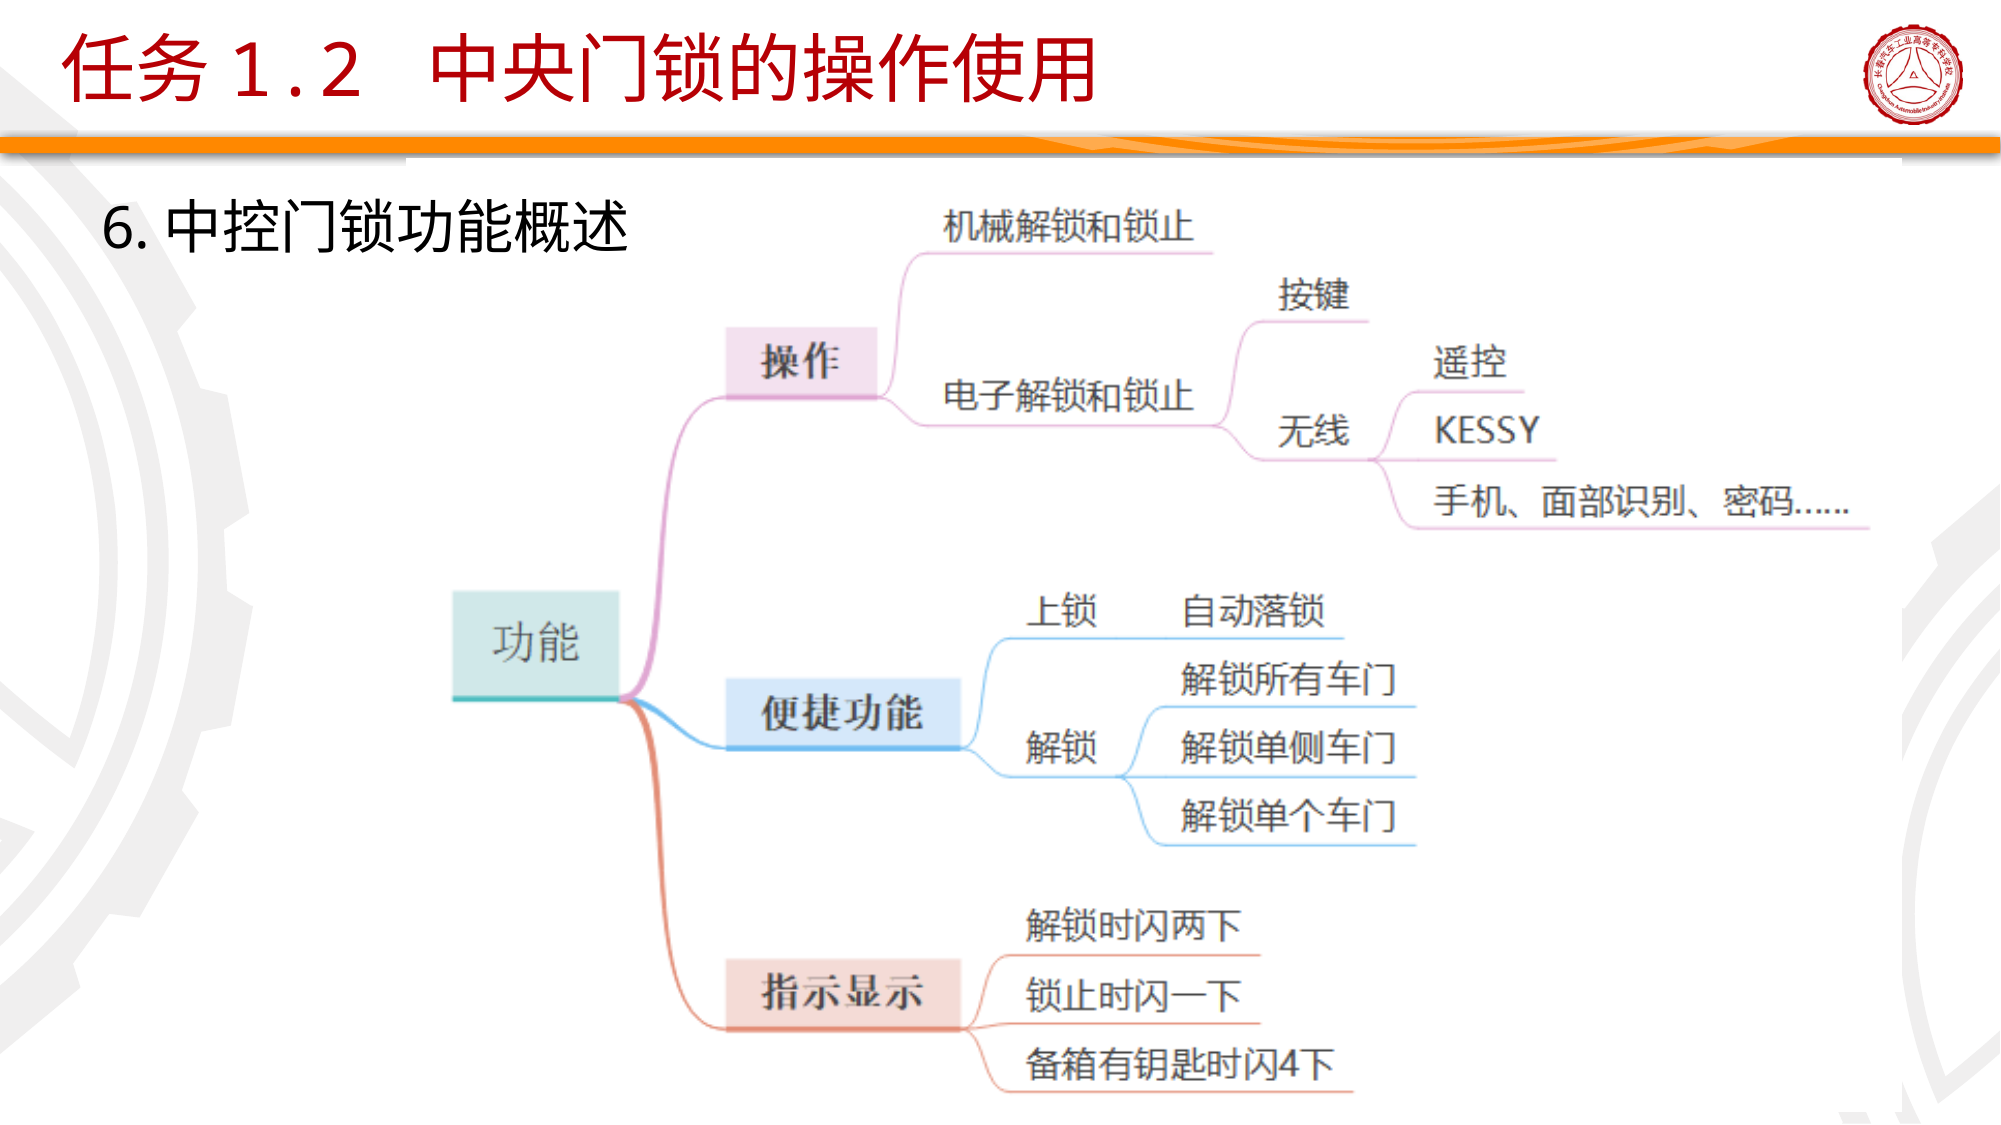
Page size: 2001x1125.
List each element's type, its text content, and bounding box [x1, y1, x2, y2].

picture [406, 158, 1902, 1112]
picture [1863, 24, 1963, 125]
title 6.中控门锁功能概述 [86, 204, 406, 291]
text_box 任务1.2 中央门锁的操作使用 [45, 24, 1554, 204]
